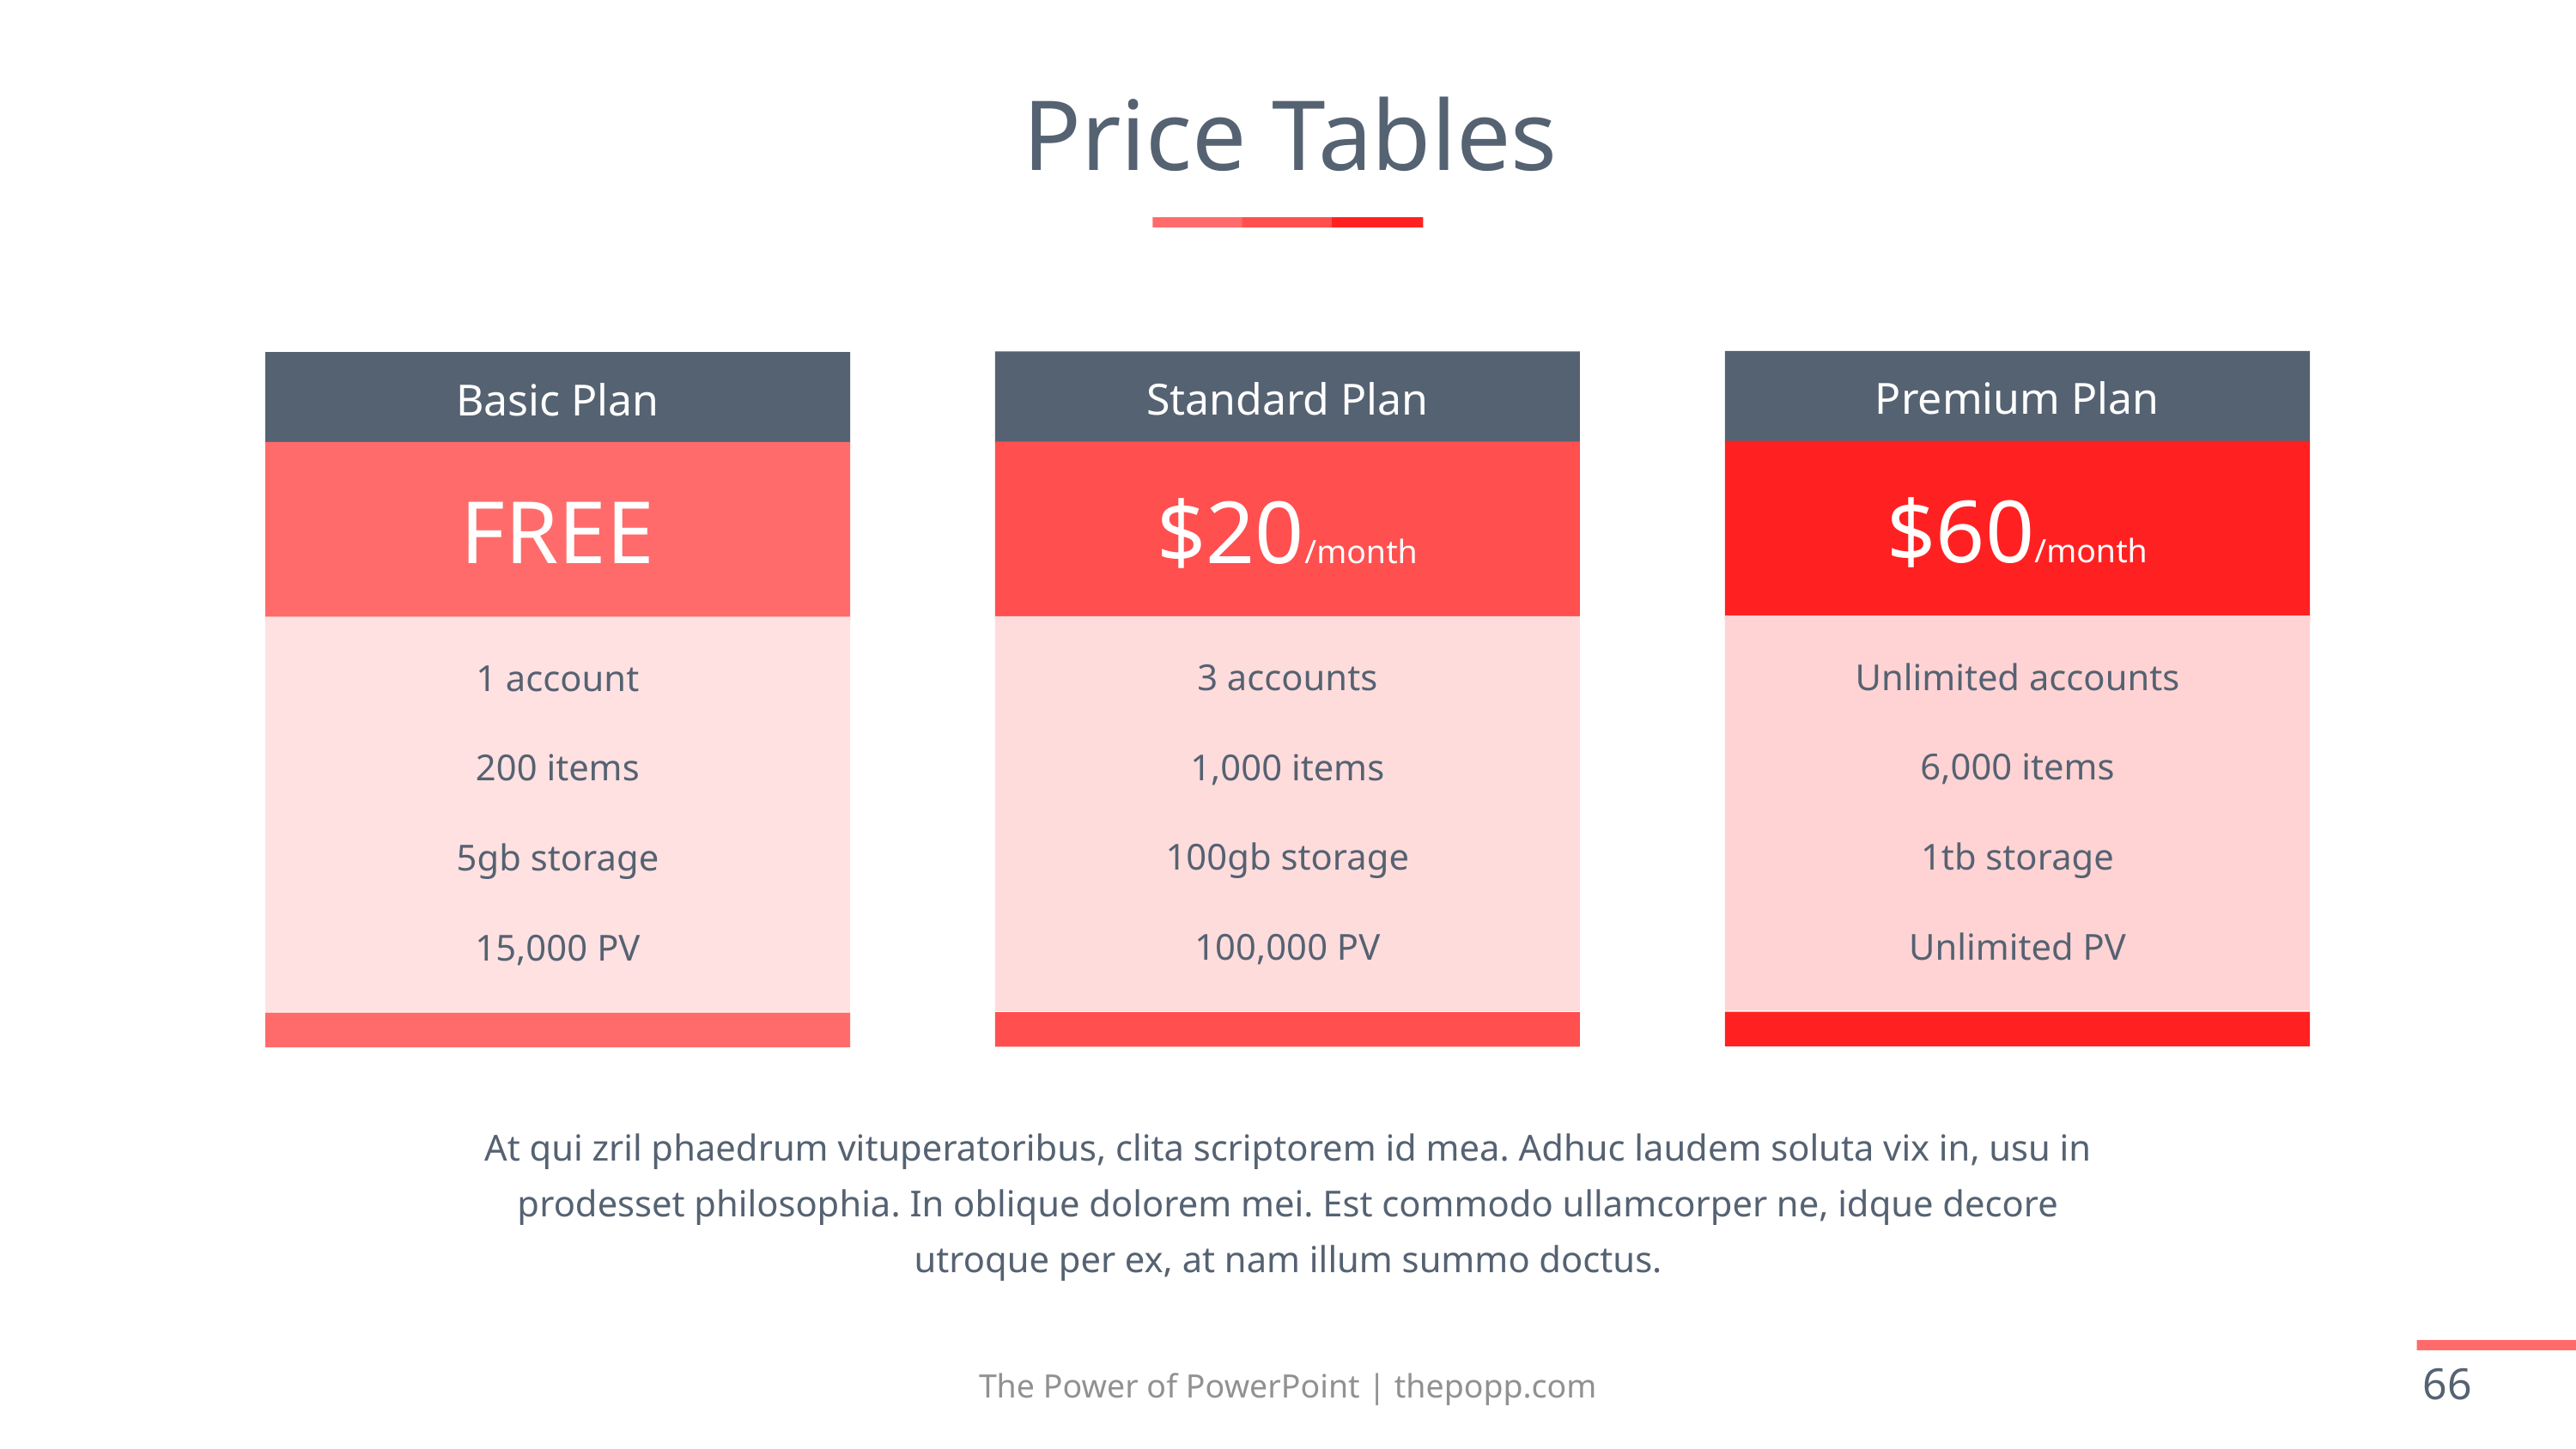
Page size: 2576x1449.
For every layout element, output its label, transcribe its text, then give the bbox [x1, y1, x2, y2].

list 1tb storage [1724, 818, 2311, 894]
list 200 items [264, 730, 851, 804]
list 1,000 items [994, 729, 1581, 804]
list Unlimited PV [1724, 907, 2311, 983]
list Premium Plan [1724, 351, 2311, 443]
list 3 accounts [994, 639, 1581, 714]
list 15,000 PV [264, 909, 851, 984]
list 6,000 items [1724, 728, 2311, 803]
list $20/month [994, 444, 1581, 615]
list 1 account [264, 640, 851, 715]
list 100gb storage [994, 818, 1581, 894]
list FREE [264, 445, 851, 616]
list $60/month [1724, 443, 2311, 615]
list 5gb storage [264, 819, 851, 894]
title Price Tables [69, 49, 2512, 230]
list Basic Plan [264, 352, 851, 445]
list Unlimited accounts [1724, 639, 2311, 714]
footer The Power of PowerPoint | thepopp.com [853, 1349, 1723, 1427]
list At qui zril phaedrum vituperatoribus, clita scriptorem id mea. Adhuc laudem soluta vix in, usu in prodesset philosophia. In oblique dolorem mei. Est commodo ullamcorper ne, idque decore utroque per ex, at nam illum summo doctus. [450, 1088, 2126, 1304]
list 100,000 PV [994, 908, 1581, 984]
slide_number 66 [2409, 1351, 2576, 1421]
list Standard Plan [994, 352, 1581, 444]
